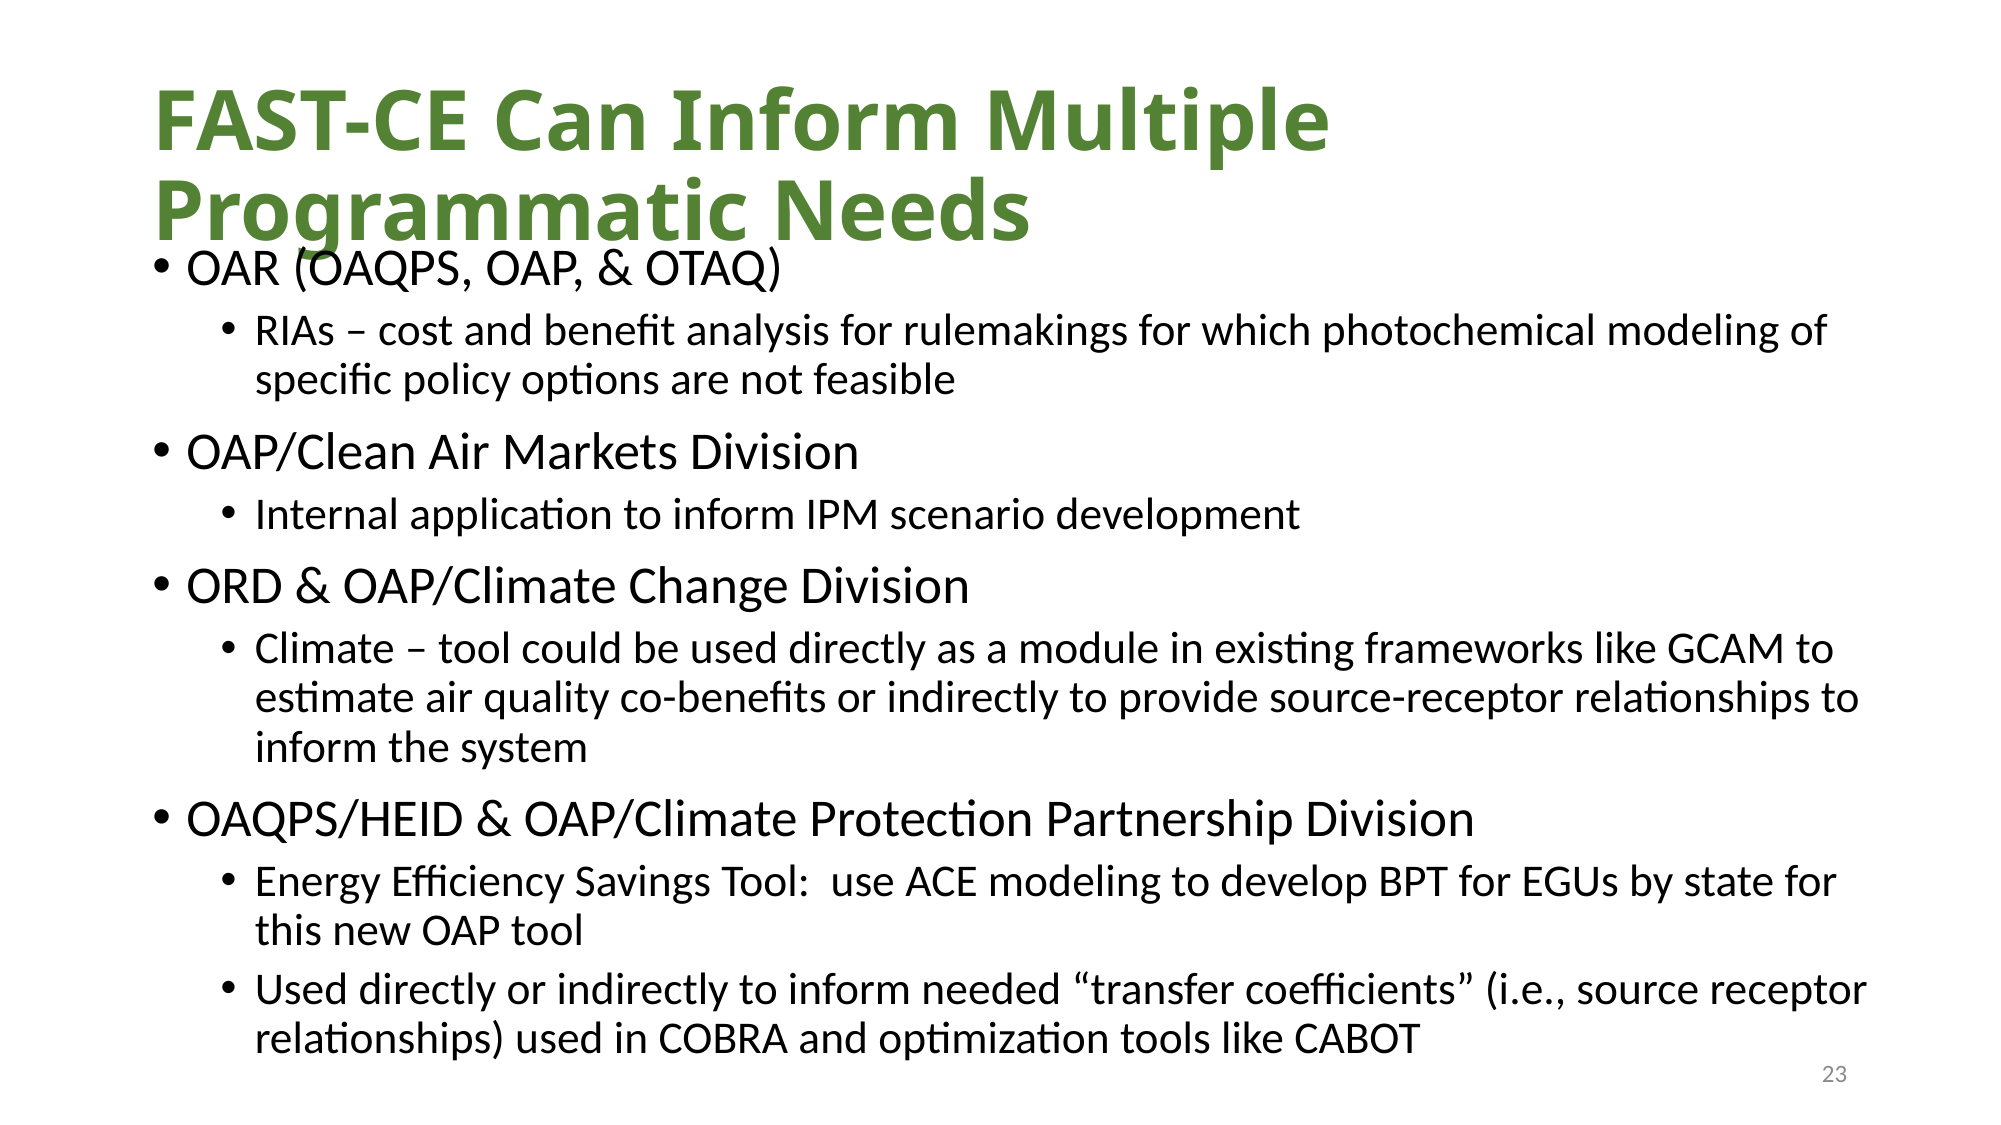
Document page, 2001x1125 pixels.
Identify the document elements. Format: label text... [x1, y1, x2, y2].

title FAST-CE Can Inform Multiple Programmatic Needs [137, 59, 1863, 232]
list OAR (OAQPS, OAP, & OTAQ) RIAs – cost and benefit analysis for rulemakings for which photochemical modeling of specific policy options are not feasible OAP/Clean Air Markets Division Internal application to inform IPM scenario development ORD & OAP/Climate Change Division Climate – tool could be used directly as a module in existing frameworks like GCAM to estimate air quality co-benefits or indirectly to provide source-receptor relationships to inform the system OAQPS/HEID & OAP/Climate Protection Partnership Division Energy Efficiency Savings Tool: use ACE modeling to develop BPT for EGUs by state for this new OAP tool Used directly or indirectly to inform needed “transfer coefficients” (i.e., source receptor relationships) used in COBRA and optimization tools like CABOT [137, 232, 1886, 1073]
slide_number 23 [1412, 1042, 1863, 1103]
